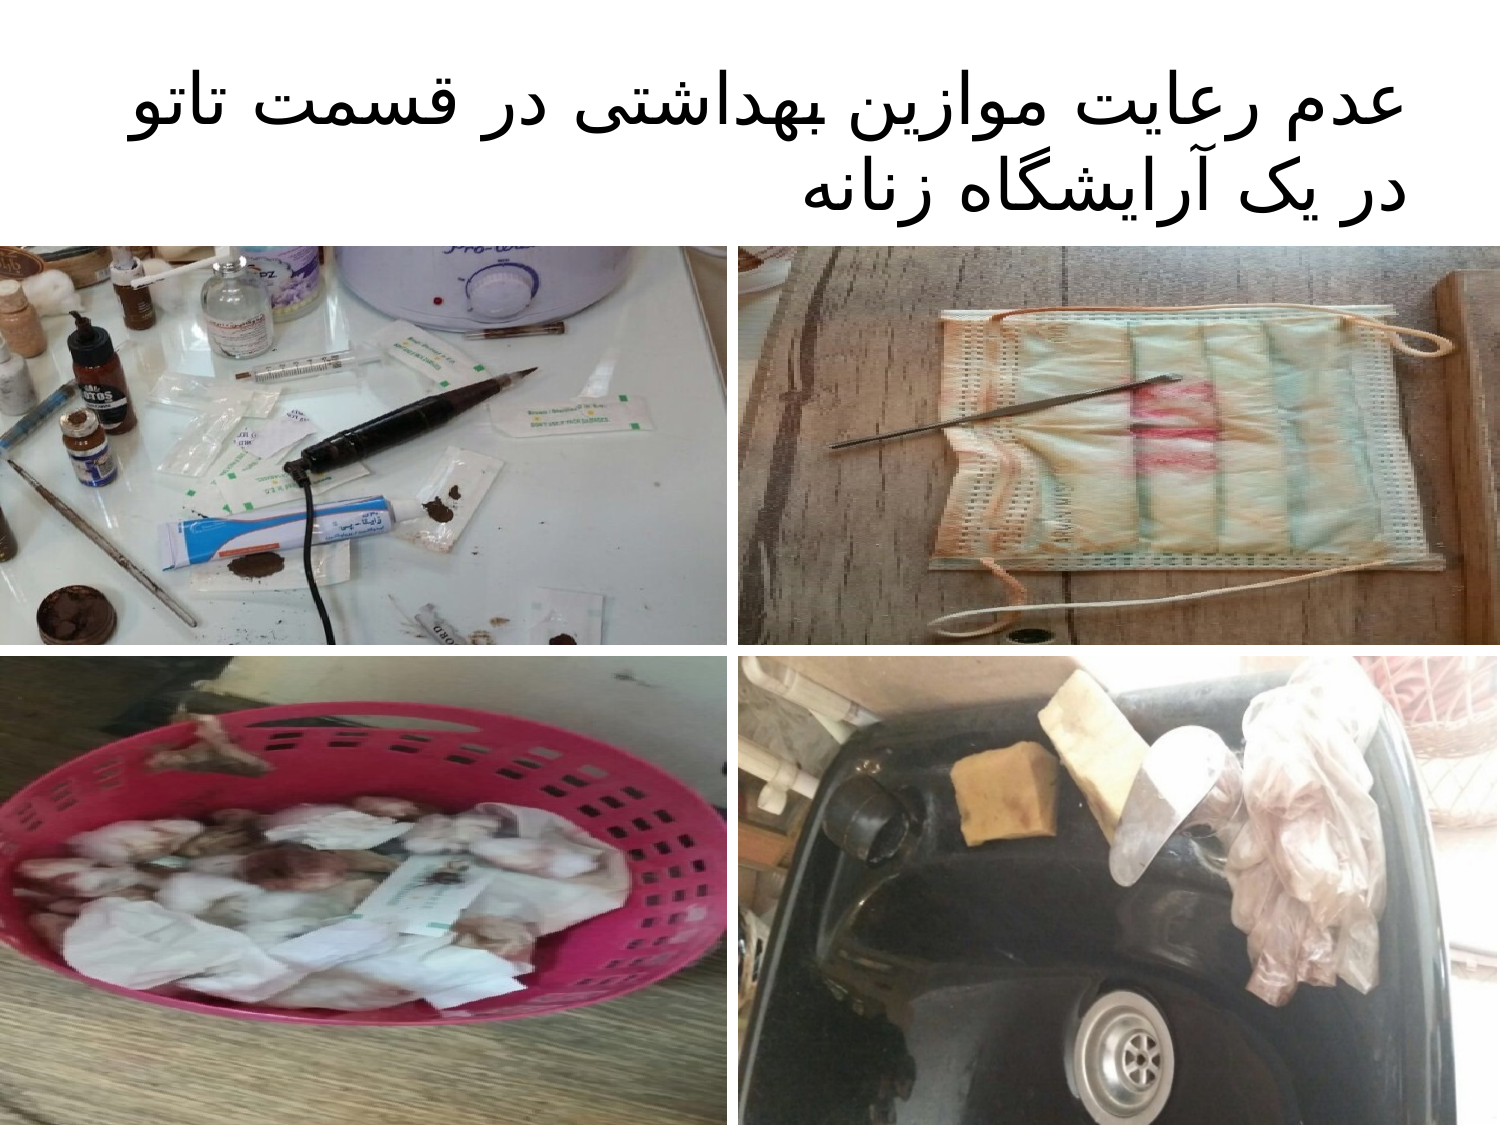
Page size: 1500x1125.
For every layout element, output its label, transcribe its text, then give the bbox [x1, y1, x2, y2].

picture [0, 656, 727, 1125]
picture [737, 656, 1498, 1125]
picture [0, 245, 727, 645]
title عدم رعایت موازین بهداشتی در قسمت تاتو در یک آرایشگاه زنانه [75, 45, 1425, 233]
picture [737, 245, 1500, 645]
